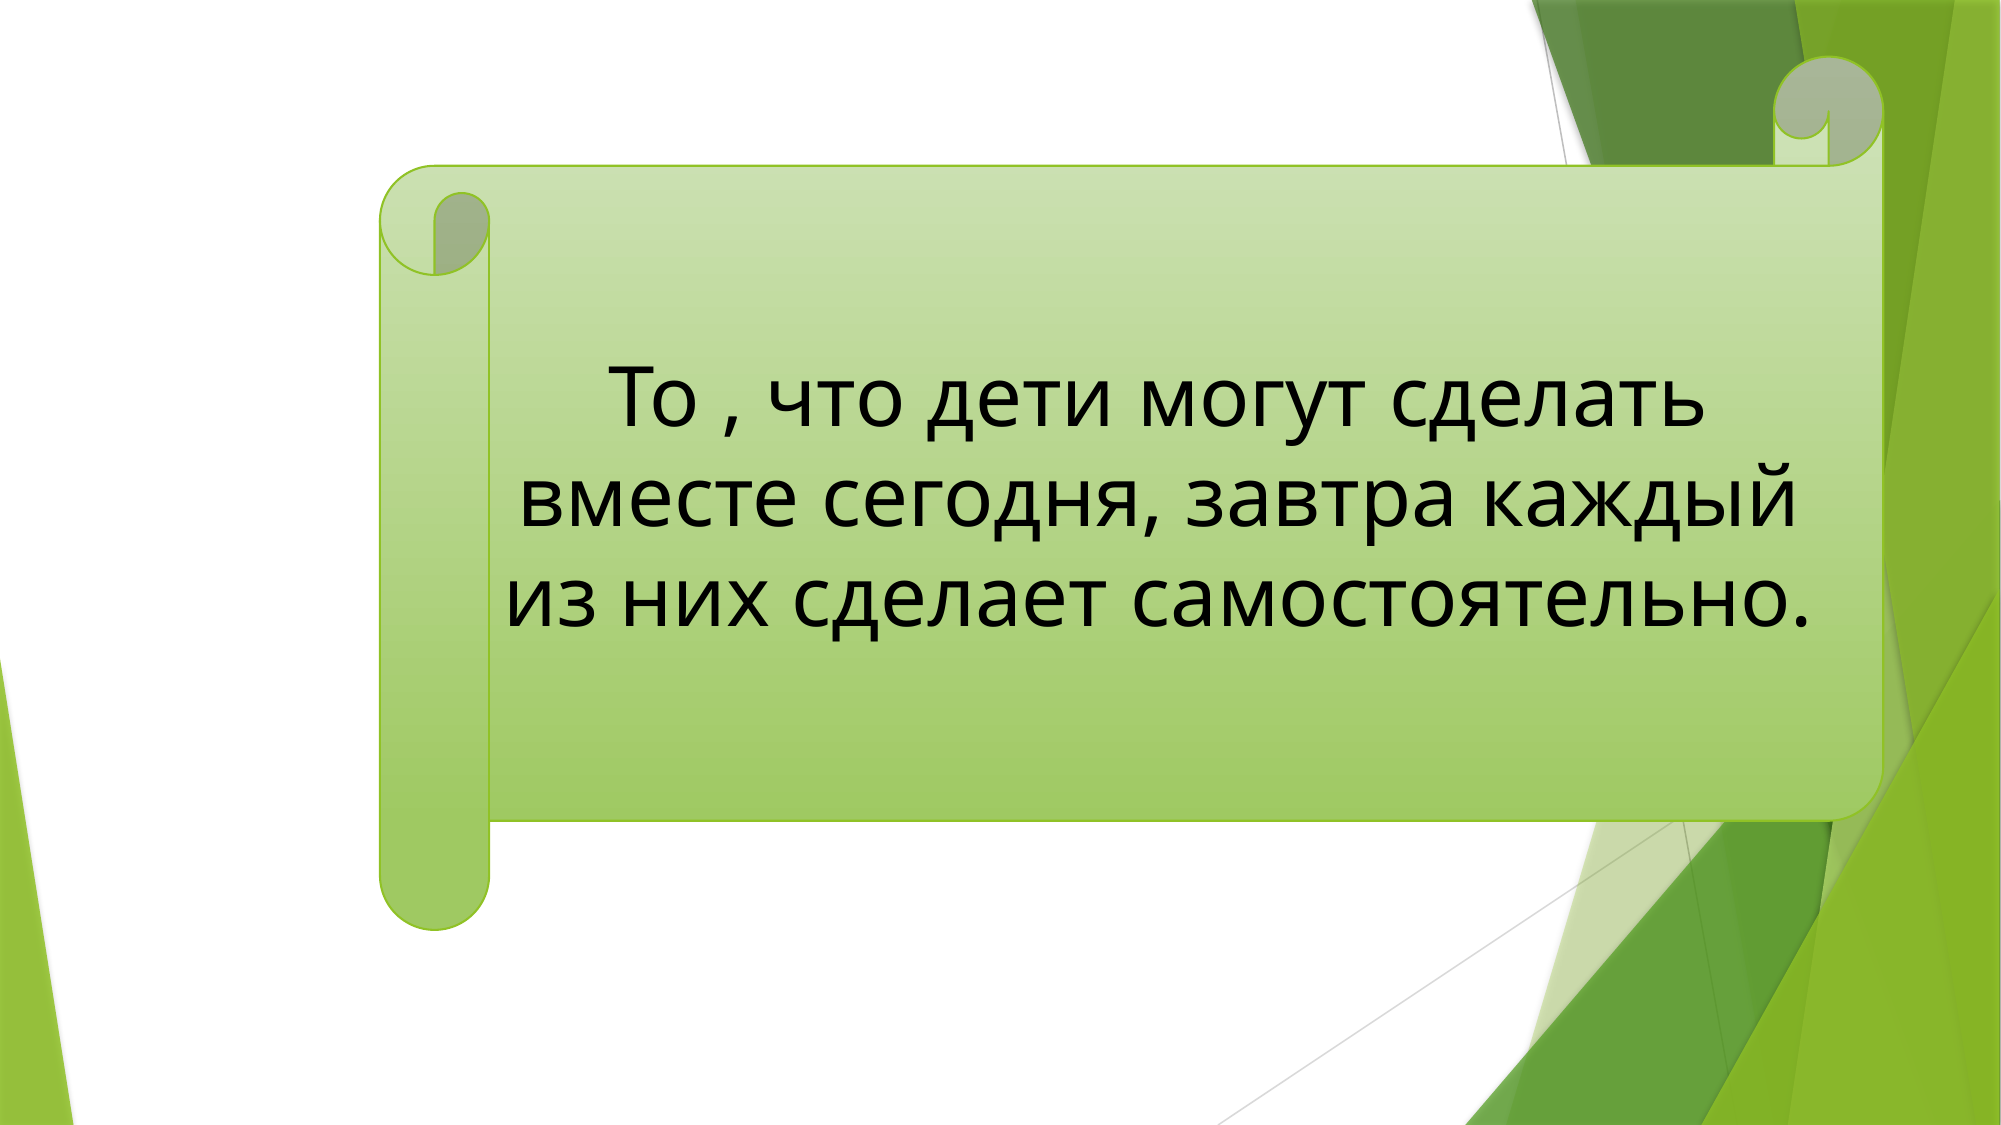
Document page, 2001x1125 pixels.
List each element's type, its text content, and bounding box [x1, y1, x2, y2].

text_box То , что дети могут сделать вместе сегодня, завтра каждый из них сделает самостоятельно. [378, 55, 1885, 931]
